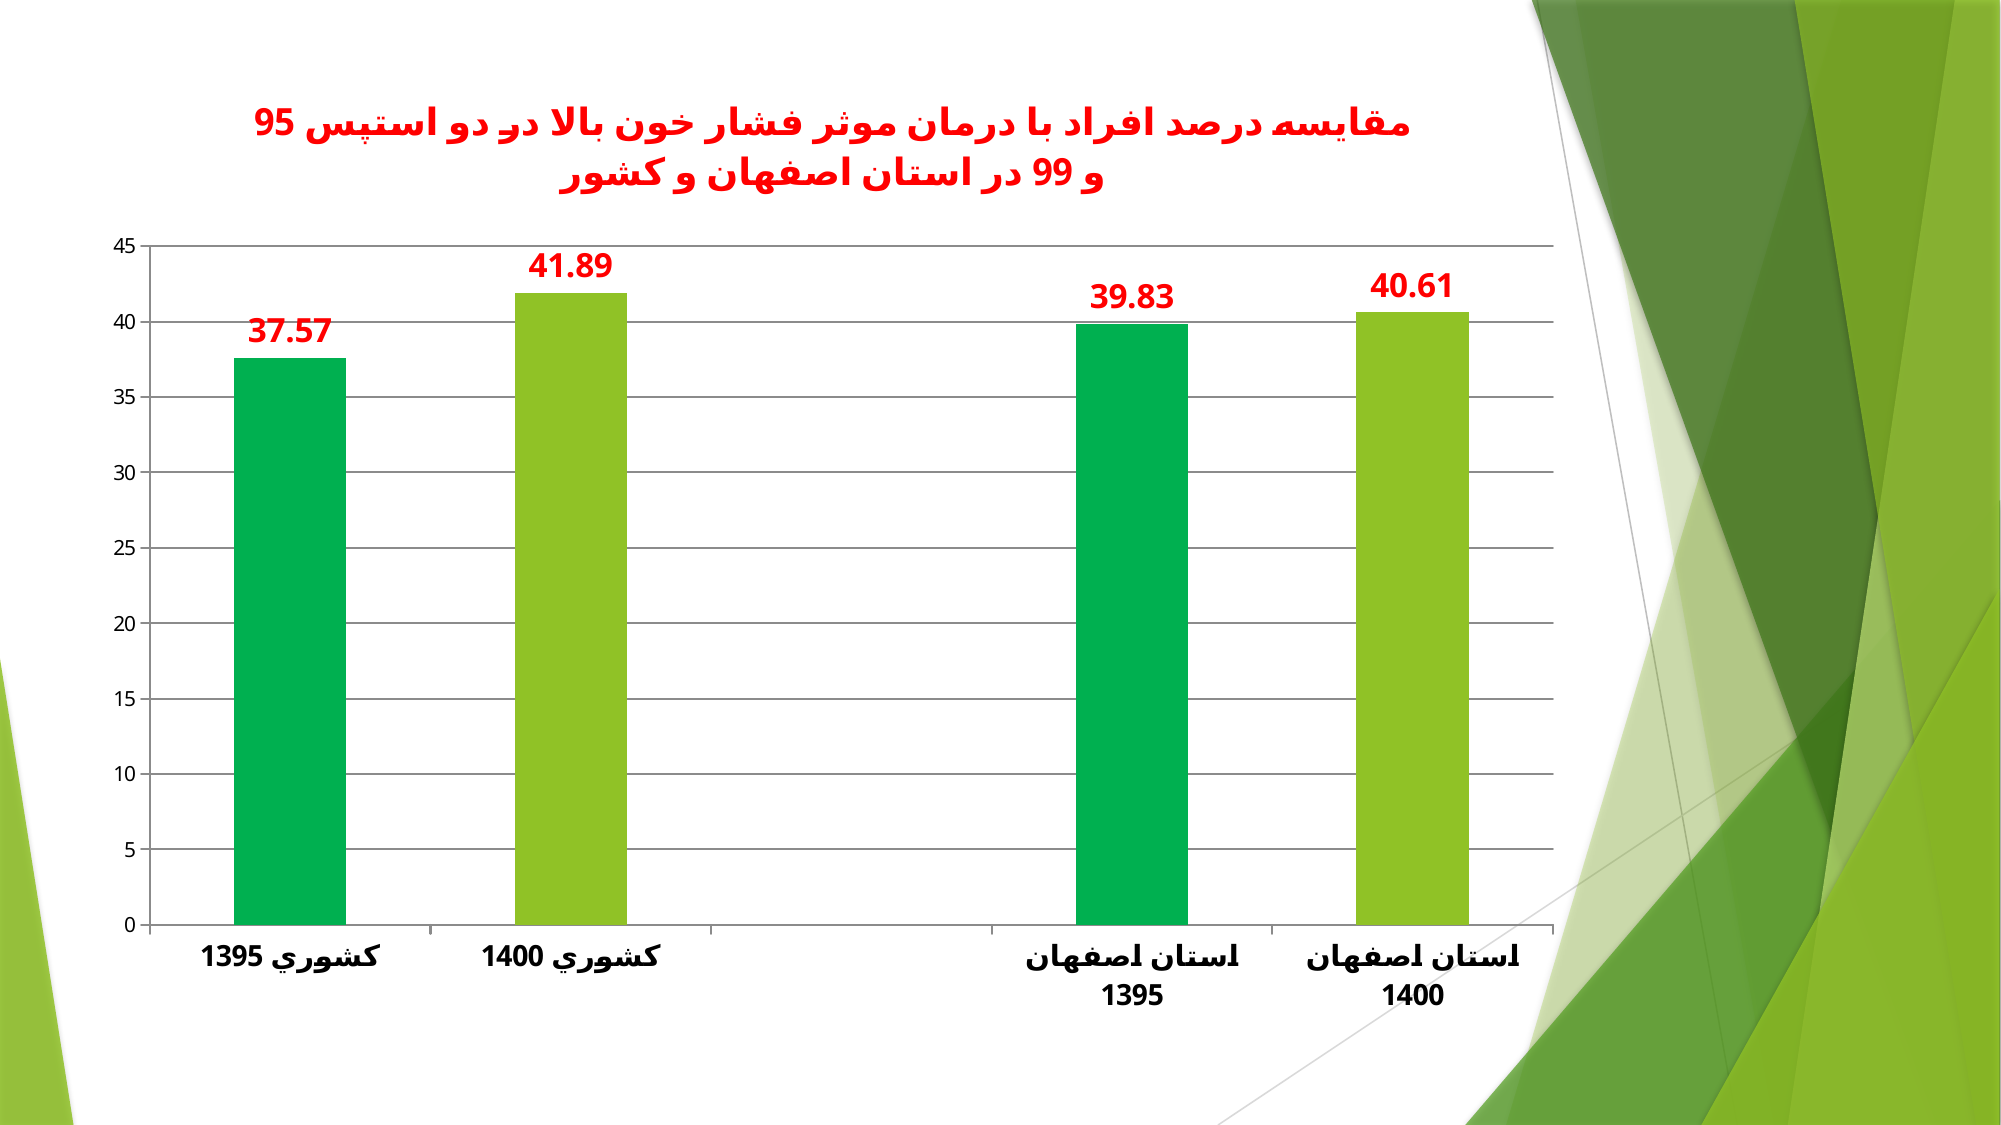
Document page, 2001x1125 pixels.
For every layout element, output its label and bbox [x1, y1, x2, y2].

chart [82, 61, 1584, 1038]
